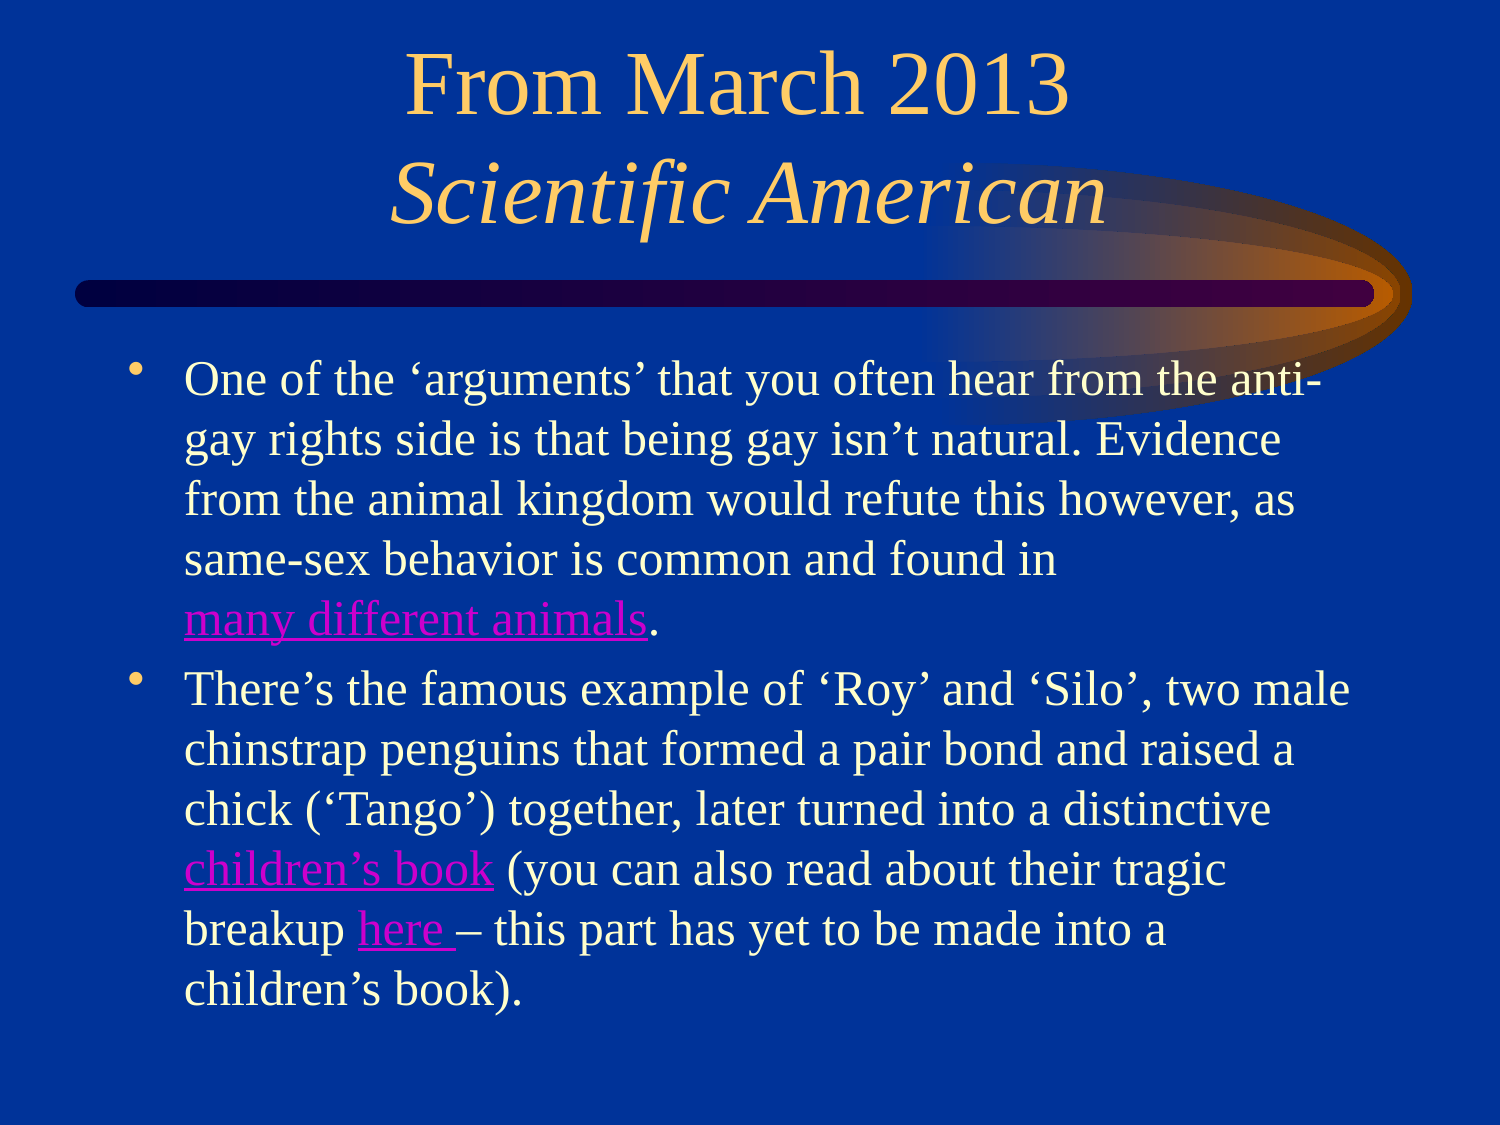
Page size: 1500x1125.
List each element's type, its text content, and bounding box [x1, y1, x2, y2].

list One of the ‘arguments’ that you often hear from the anti-gay rights side is that being gay isn’t natural. Evidence from the animal kingdom would refute this however, as same-sex behavior is common and found in many different animals. There’s the famous example of ‘Roy’ and ‘Silo’, two male chinstrap penguins that formed a pair bond and raised a chick (‘Tango’) together, later turned into a distinctive children’s book (you can also read about their tragic breakup here – this part has yet to be made into a children’s book). [112, 337, 1388, 1013]
title From March 2013 Scientific American [112, 62, 1388, 251]
